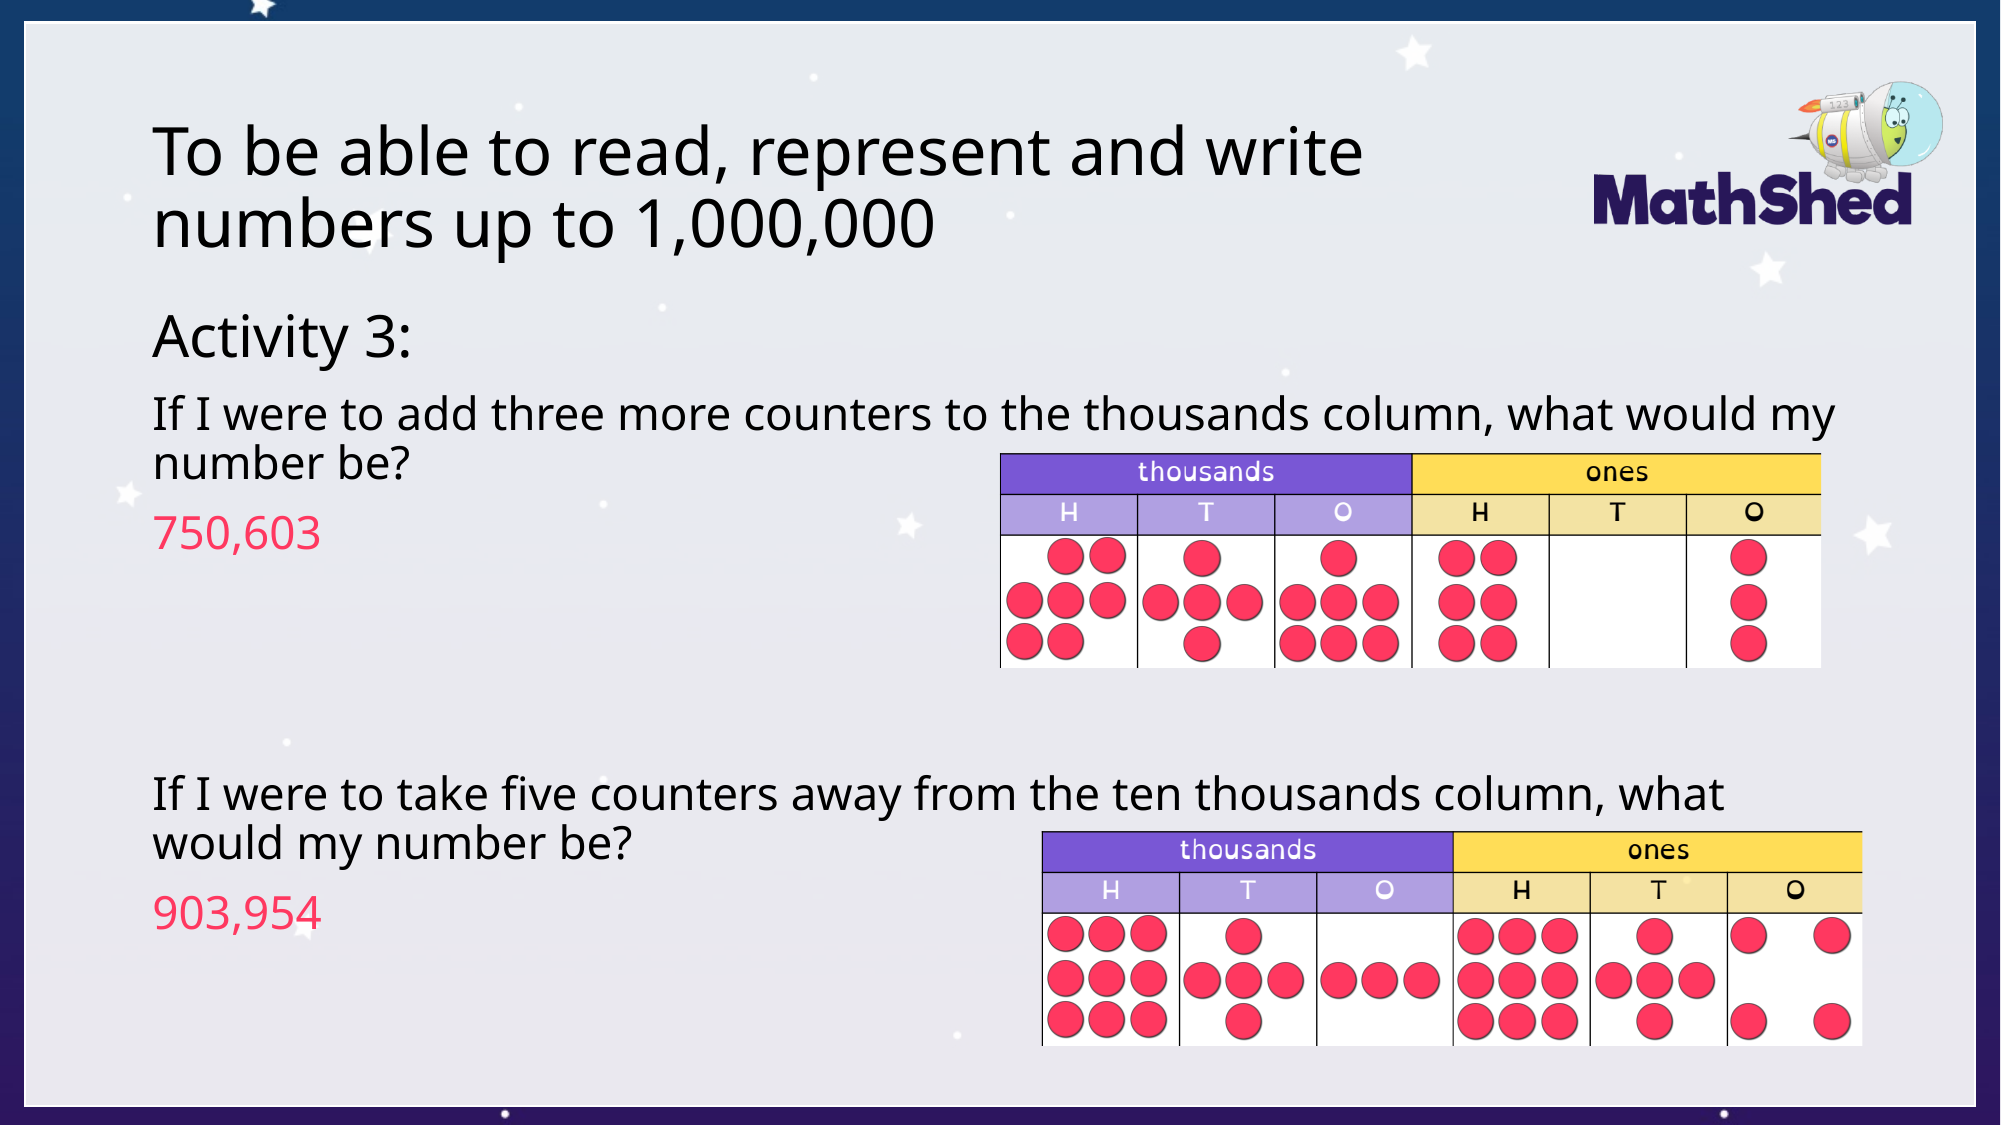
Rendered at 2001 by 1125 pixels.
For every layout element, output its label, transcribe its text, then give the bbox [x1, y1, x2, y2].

list Activity 3: If I were to add three more counters to the thousands column, what would my number be? 750,603 If I were to take five counters away from the ten thousands column, what would my number be? 903,954 [137, 299, 1863, 1014]
title To be able to read, represent and write numbers up to 1,000,000 [137, 81, 1578, 299]
picture [0, 0, 2001, 1125]
